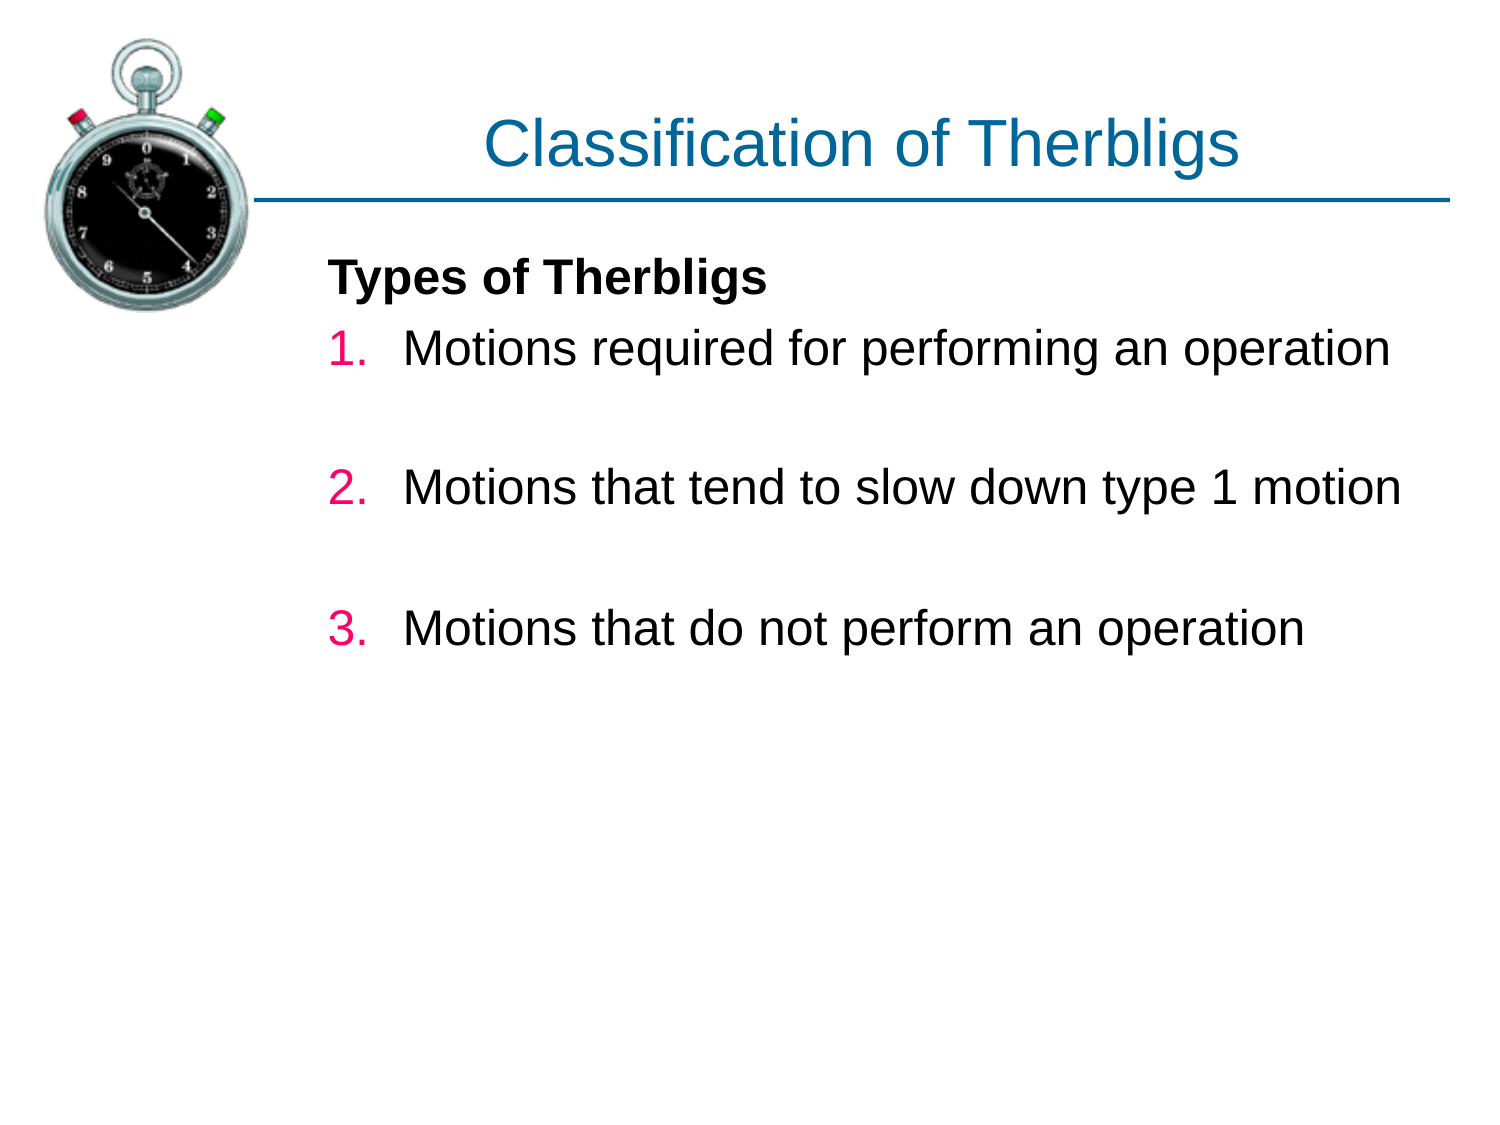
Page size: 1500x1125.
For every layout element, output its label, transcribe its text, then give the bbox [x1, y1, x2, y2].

list Types of Therbligs Motions required for performing an operation Motions that tend to slow down type 1 motion Motions that do not perform an operation [312, 237, 1450, 975]
title Classification of Therbligs [275, 37, 1450, 188]
picture [37, 37, 254, 313]
